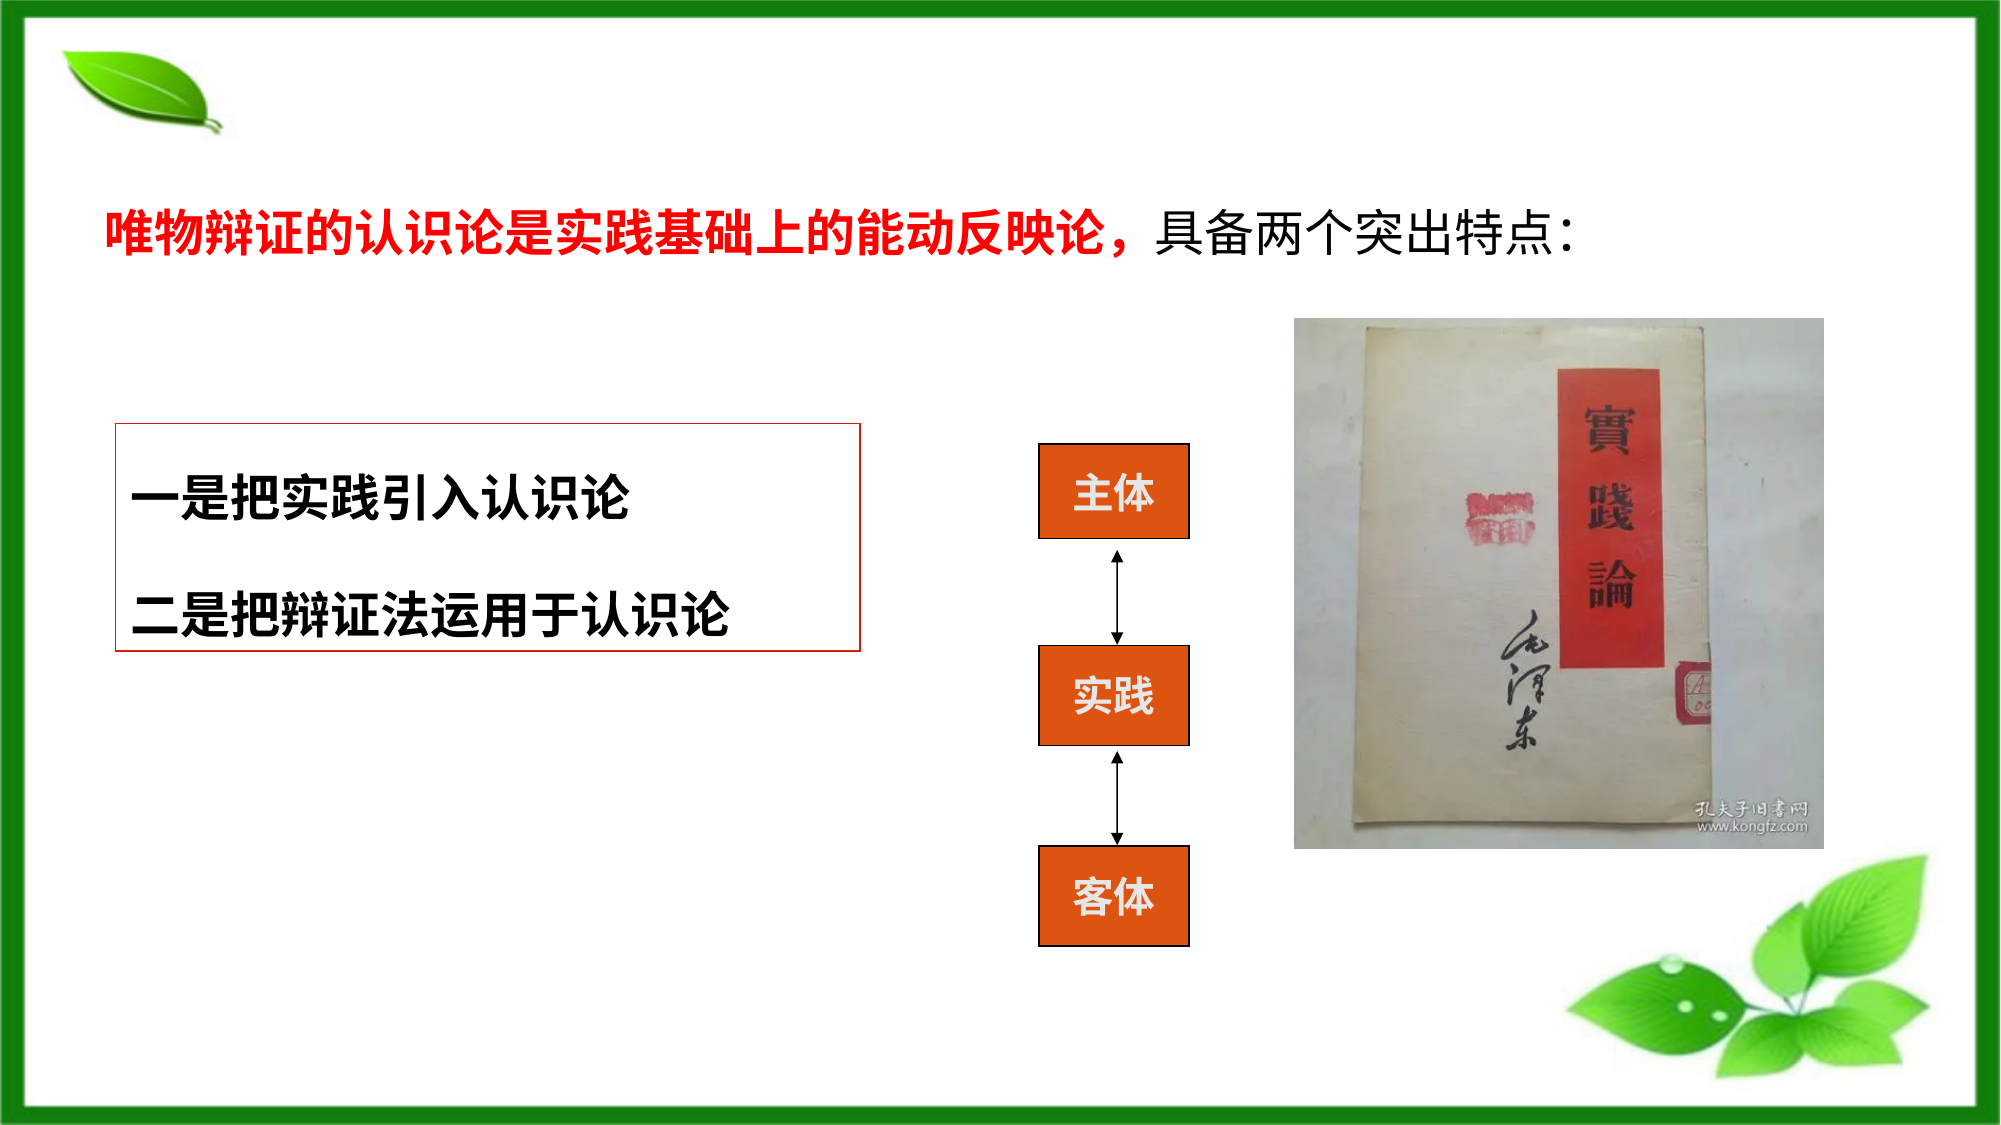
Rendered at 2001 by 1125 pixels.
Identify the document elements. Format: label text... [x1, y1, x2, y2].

text_box 唯物辩证的认识论是实践基础上的能动反映论，具备两个突出特点： [89, 169, 1655, 291]
text_box 客体 [1039, 845, 1190, 946]
text_box [1110, 751, 1124, 845]
text_box [1110, 549, 1124, 645]
text_box 一是把实践引入认识论 二是把辩证法运用于认识论 [115, 423, 860, 652]
text_box 主体 [1039, 444, 1190, 539]
text_box 实践 [1039, 645, 1190, 746]
text_box [230, 291, 1655, 376]
picture [0, 0, 2001, 1125]
